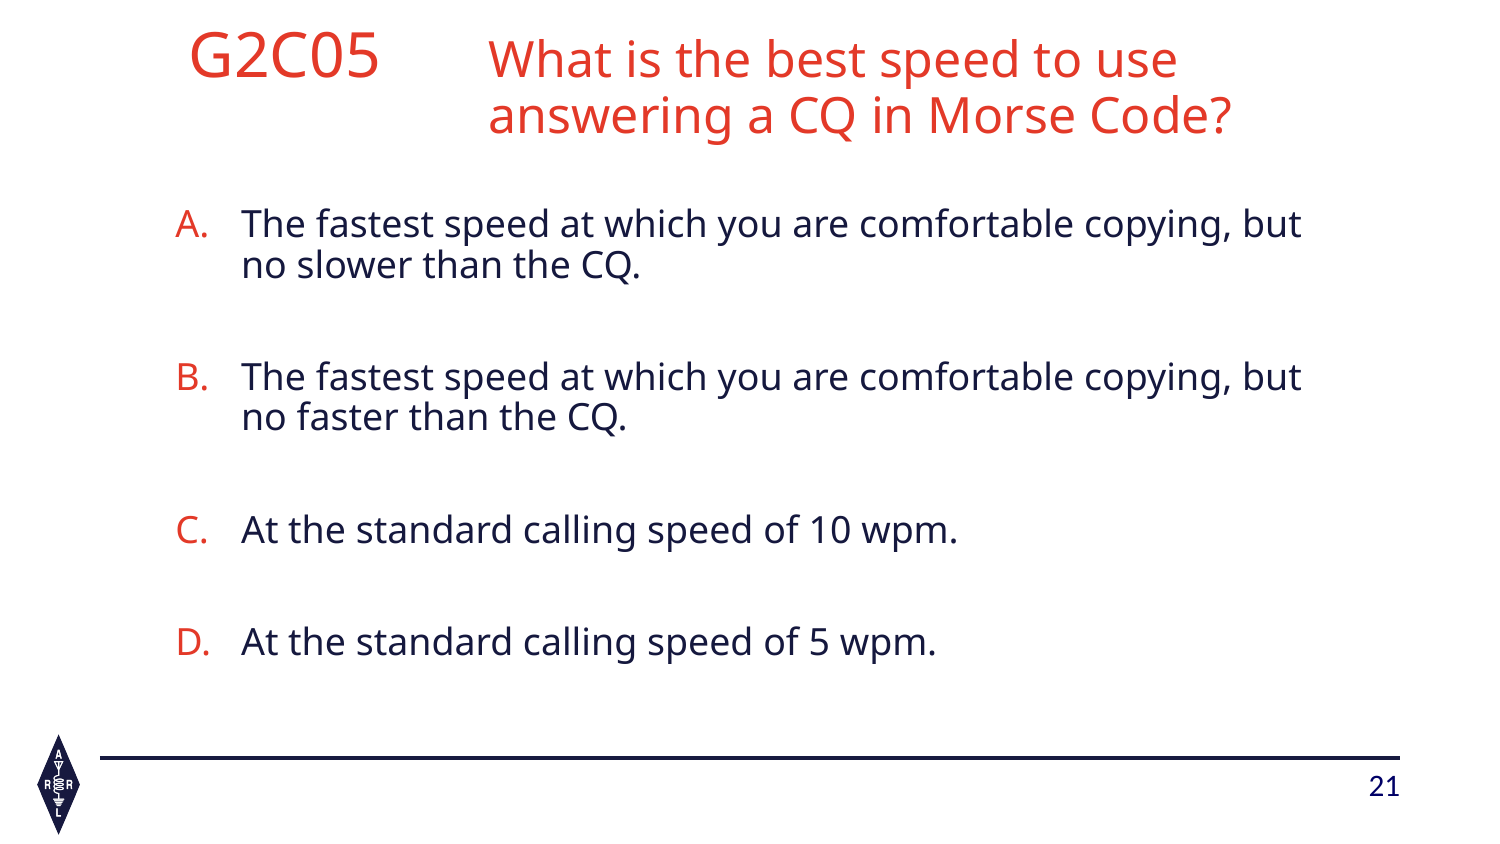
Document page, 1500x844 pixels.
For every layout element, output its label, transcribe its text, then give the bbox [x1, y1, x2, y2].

title G2C05 What is the best speed to use answering a CQ in Morse Code? [188, 17, 1312, 165]
picture [37, 734, 80, 835]
list The fastest speed at which you are comfortable copying, but no slower than the CQ. The fastest speed at which you are comfortable copying, but no faster than the CQ. At the standard calling speed of 10 wpm. At the standard calling speed of 5 wpm. [175, 199, 1325, 785]
slide_number 21 [1302, 761, 1400, 807]
